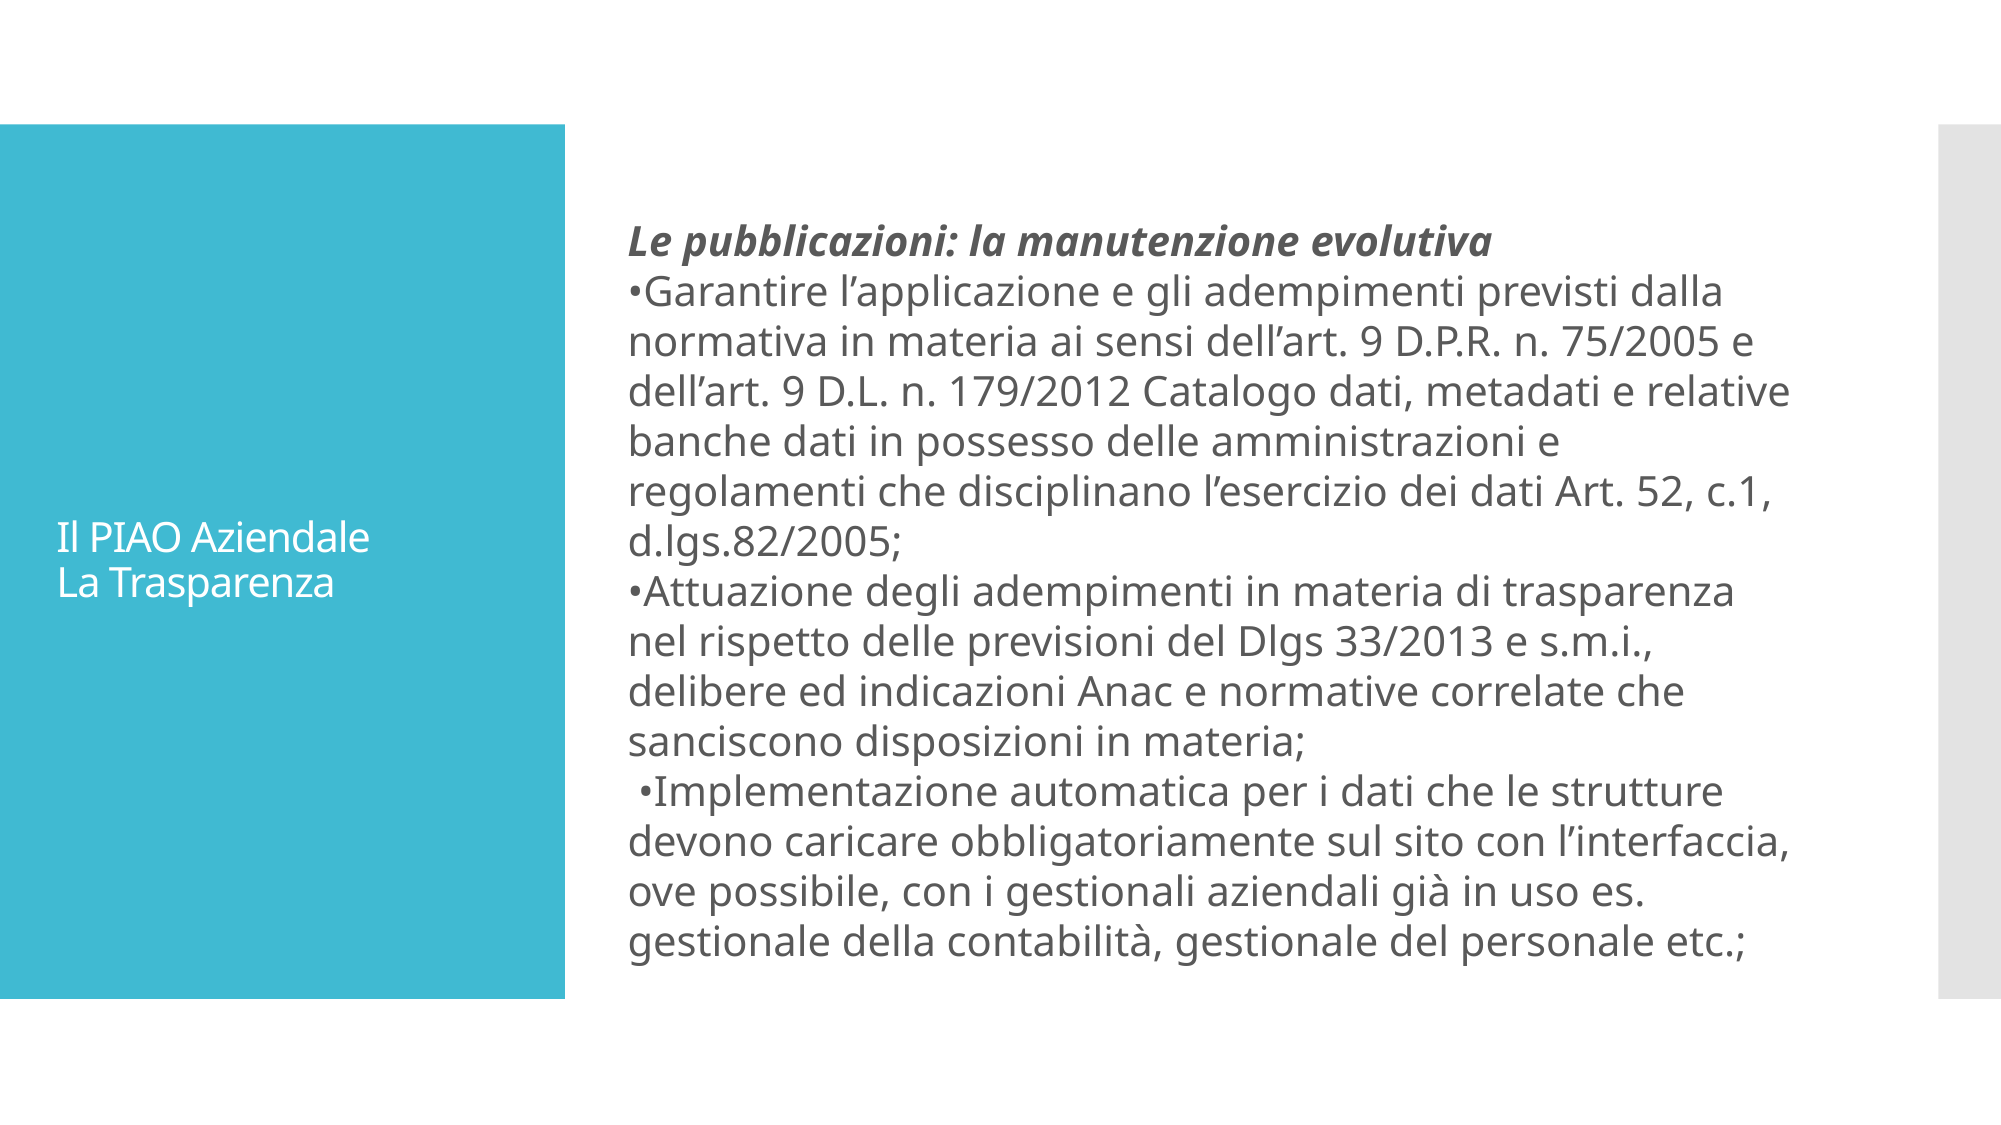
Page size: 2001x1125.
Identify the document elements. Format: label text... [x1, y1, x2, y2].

list Le pubblicazioni: la manutenzione evolutiva •Garantire l’applicazione e gli adempimenti previsti dalla normativa in materia ai sensi dell’art. 9 D.P.R. n. 75/2005 e dell’art. 9 D.L. n. 179/2012 Catalogo dati, metadati e relative banche dati in possesso delle amministrazioni e regolamenti che disciplinano l’esercizio dei dati Art. 52, c.1, d.lgs.82/2005; •Attuazione degli adempimenti in materia di trasparenza nel rispetto delle previsioni del Dlgs 33/2013 e s.m.i., delibere ed indicazioni Anac e normative correlate che sanciscono disposizioni in materia; •Implementazione automatica per i dati che le strutture devono caricare obbligatoriamente sul sito con l’interfaccia, ove possibile, con i gestionali aziendali già in uso es. gestionale della contabilità, gestionale del personale etc.; [612, 169, 1813, 1010]
title Il PIAO Aziendale La Trasparenza [41, 184, 525, 939]
